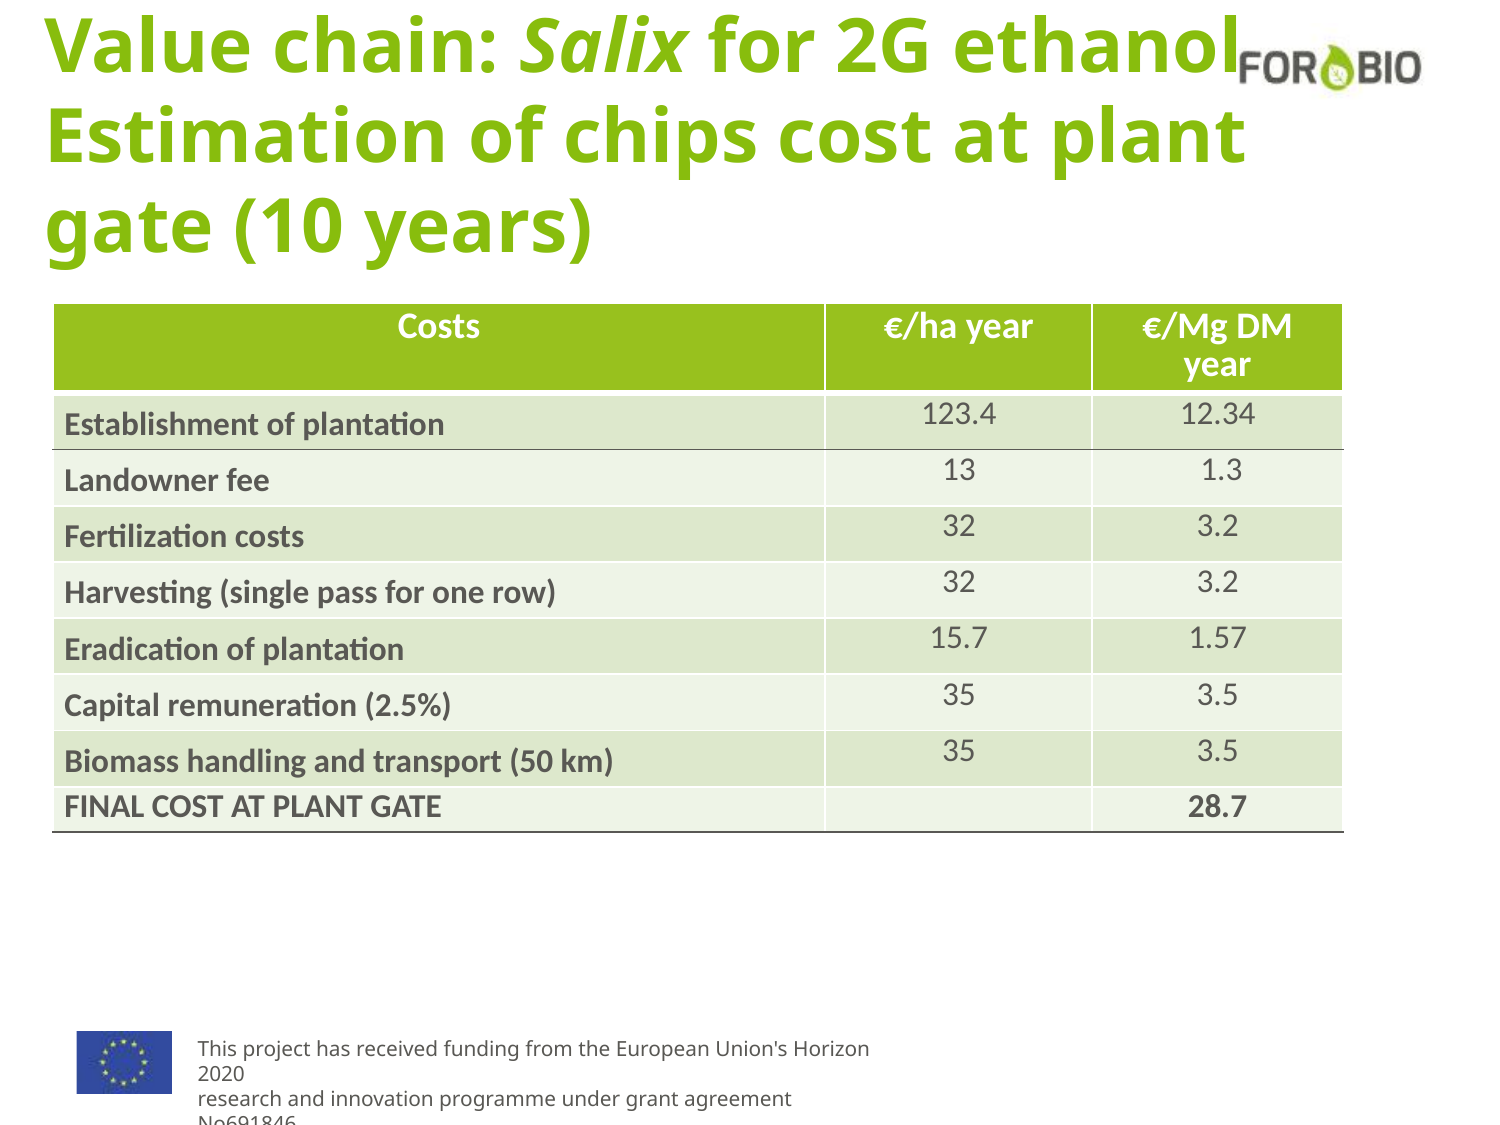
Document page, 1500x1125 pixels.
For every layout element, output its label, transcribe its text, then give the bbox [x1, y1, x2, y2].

title Value chain: Salix for 2G ethanol Estimation of chips cost at plant gate (10 years) [29, 67, 1450, 197]
table_cell 12.34 [1093, 396, 1342, 449]
table_cell [826, 788, 1091, 831]
table_cell 35 [826, 675, 1091, 730]
table_cell 3.2 [1093, 507, 1342, 561]
table_cell Landowner fee [54, 450, 824, 505]
table_header €/Mg DM year [1093, 304, 1342, 390]
table_cell 3.2 [1093, 563, 1342, 617]
table_cell 32 [826, 563, 1091, 617]
picture [76, 1031, 172, 1094]
table_cell 35 [826, 731, 1091, 786]
table_cell Capital remuneration (2.5%) [54, 675, 824, 730]
table_cell 3.5 [1093, 731, 1342, 786]
table_cell 15.7 [826, 619, 1091, 673]
picture [1187, 23, 1473, 114]
table_cell Biomass handling and transport (50 km) [54, 731, 824, 786]
table_cell 1.57 [1093, 619, 1342, 673]
table_cell 32 [826, 507, 1091, 561]
table_cell 123.4 [826, 396, 1091, 449]
table_header Costs [54, 304, 824, 390]
table_header €/ha year [826, 304, 1091, 390]
table_cell Establishment of plantation [54, 396, 824, 449]
table_cell Harvesting (single pass for one row) [54, 563, 824, 617]
table_cell 1.3 [1093, 450, 1342, 505]
table_cell 13 [826, 450, 1091, 505]
table_cell Fertilization costs [54, 507, 824, 561]
table_cell Eradication of plantation [54, 619, 824, 673]
table_cell FINAL COST AT PLANT GATE [54, 788, 824, 831]
table_cell 3.5 [1093, 675, 1342, 730]
table_cell 28.7 [1093, 788, 1342, 831]
